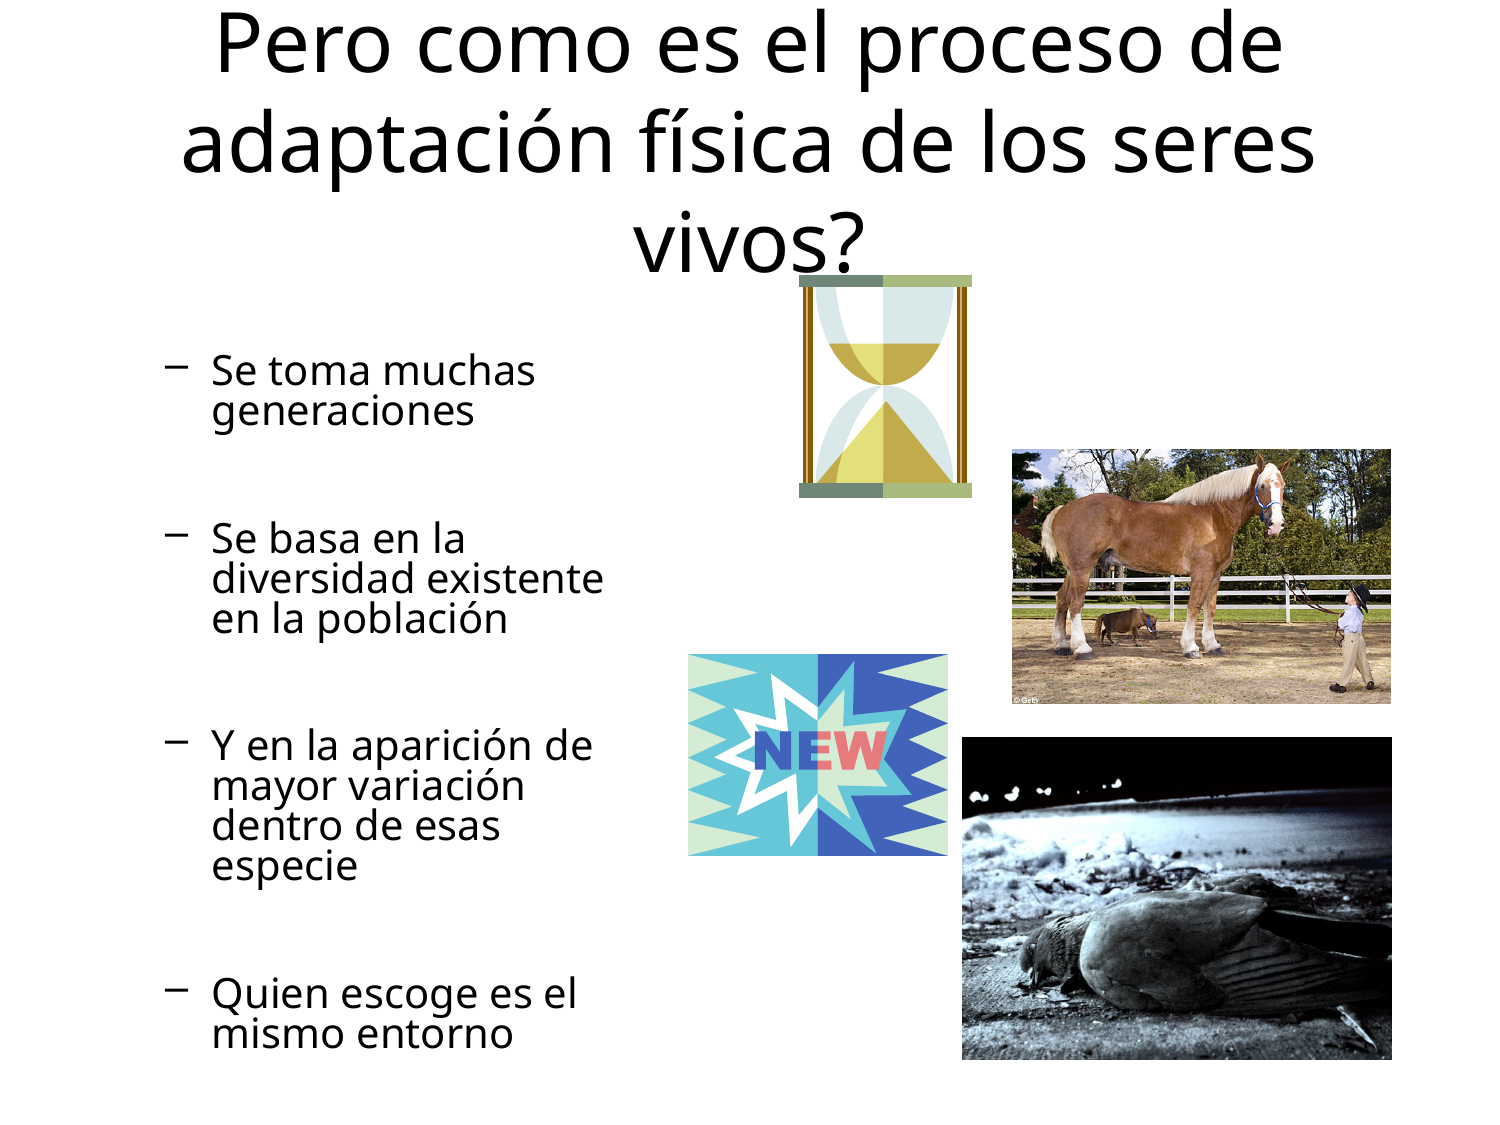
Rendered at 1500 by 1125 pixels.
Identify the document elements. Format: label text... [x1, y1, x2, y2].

list Se toma muchas generaciones Se basa en la diversidad existente en la población Y en la aparición de mayor variación dentro de esas especie Quien escoge es el mismo entorno [74, 287, 651, 1031]
picture [1012, 449, 1391, 704]
picture [798, 274, 975, 501]
title Pero como es el proceso de adaptación física de los seres vivos? [74, 44, 1426, 233]
picture [962, 737, 1392, 1060]
picture [687, 649, 953, 861]
